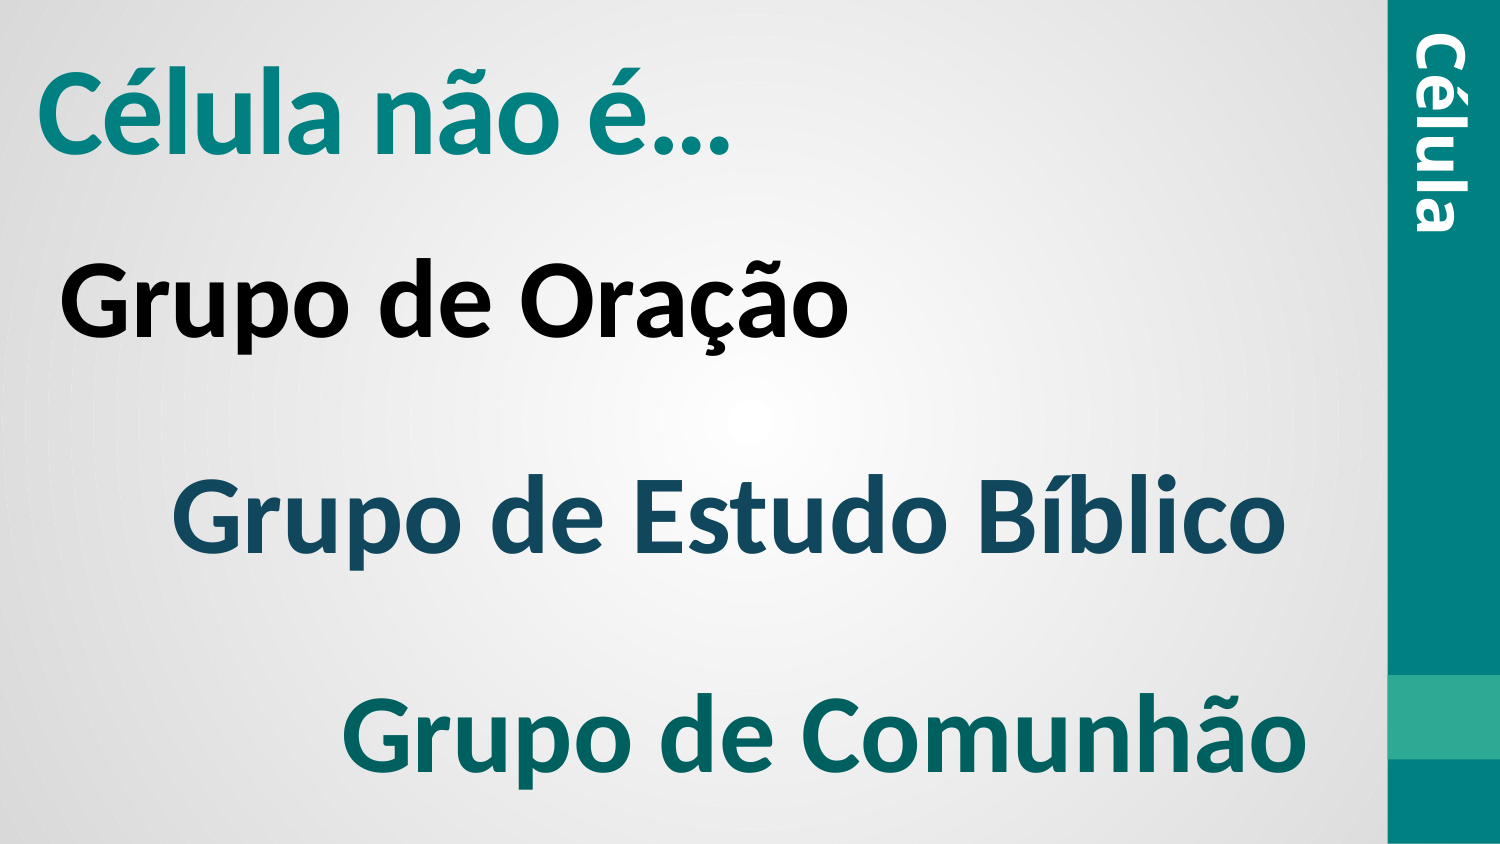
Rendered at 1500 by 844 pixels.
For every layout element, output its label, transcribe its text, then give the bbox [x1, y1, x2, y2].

text_box Célula [1397, 23, 1492, 651]
text_box Grupo de Estudo Bíblico [117, 433, 1297, 584]
title Célula não é… [29, 33, 1326, 175]
text_box Grupo de Oração [51, 217, 1070, 368]
text_box Grupo de Comunhão [299, 652, 1318, 803]
